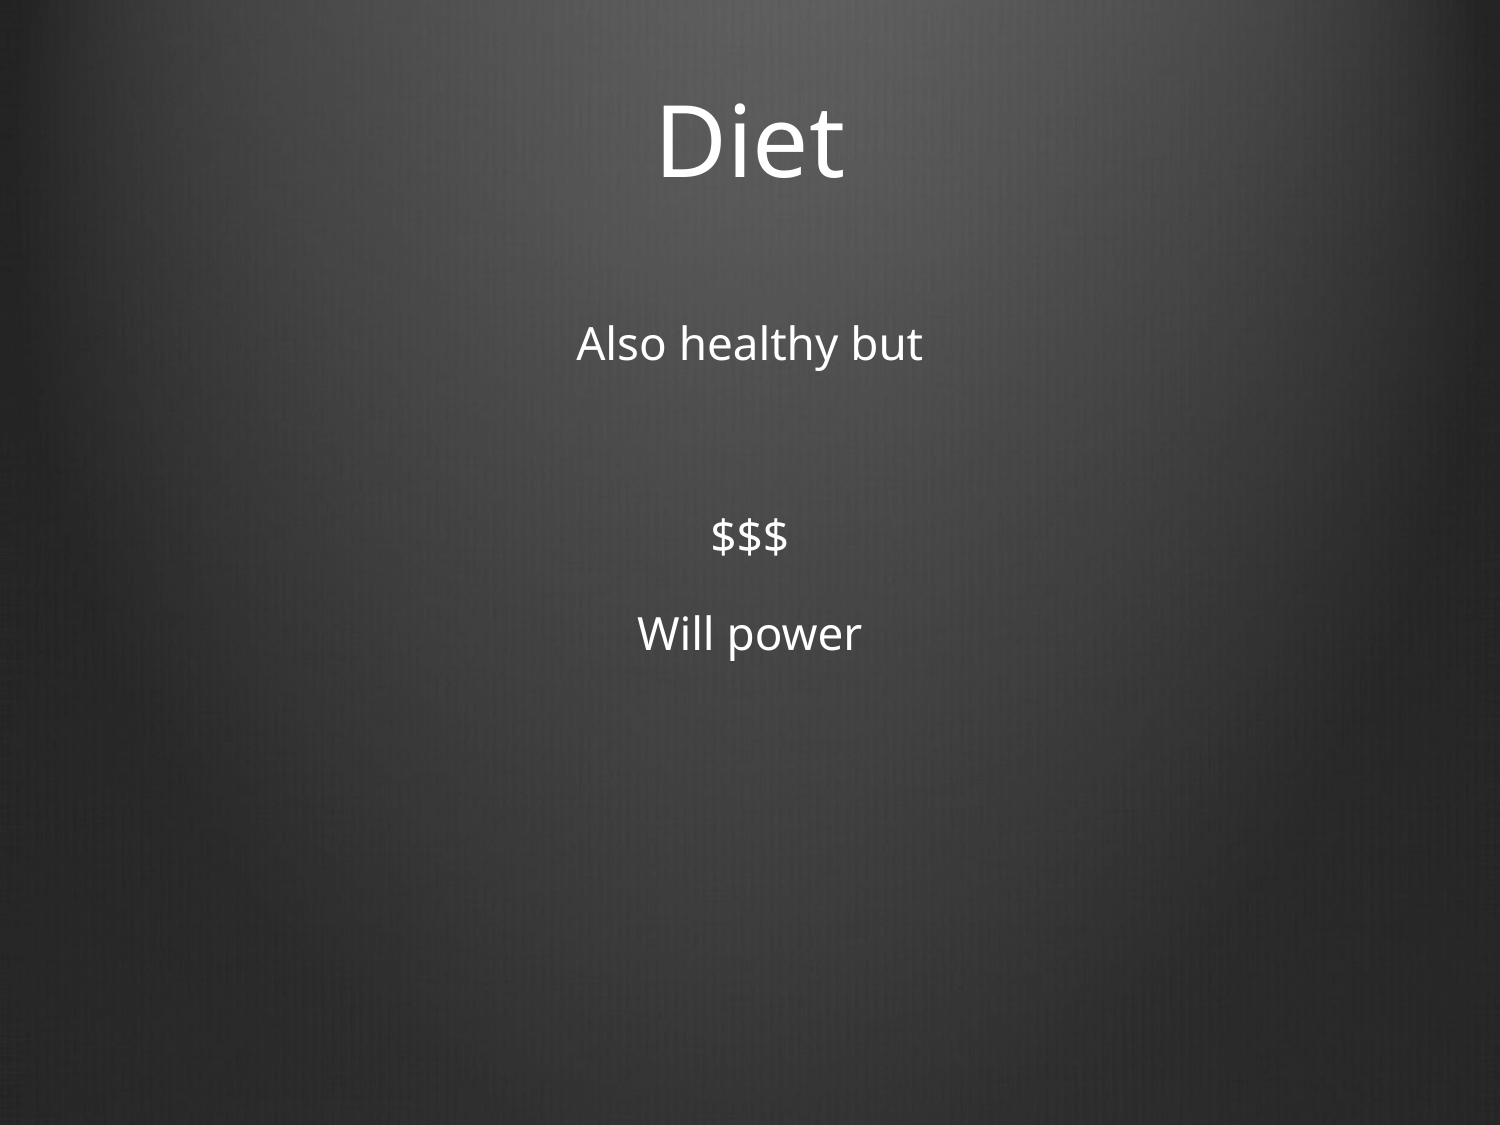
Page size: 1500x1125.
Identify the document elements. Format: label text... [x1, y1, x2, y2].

title Diet [112, 19, 1388, 255]
list Also healthy but $$$ Will power [112, 306, 1388, 1005]
